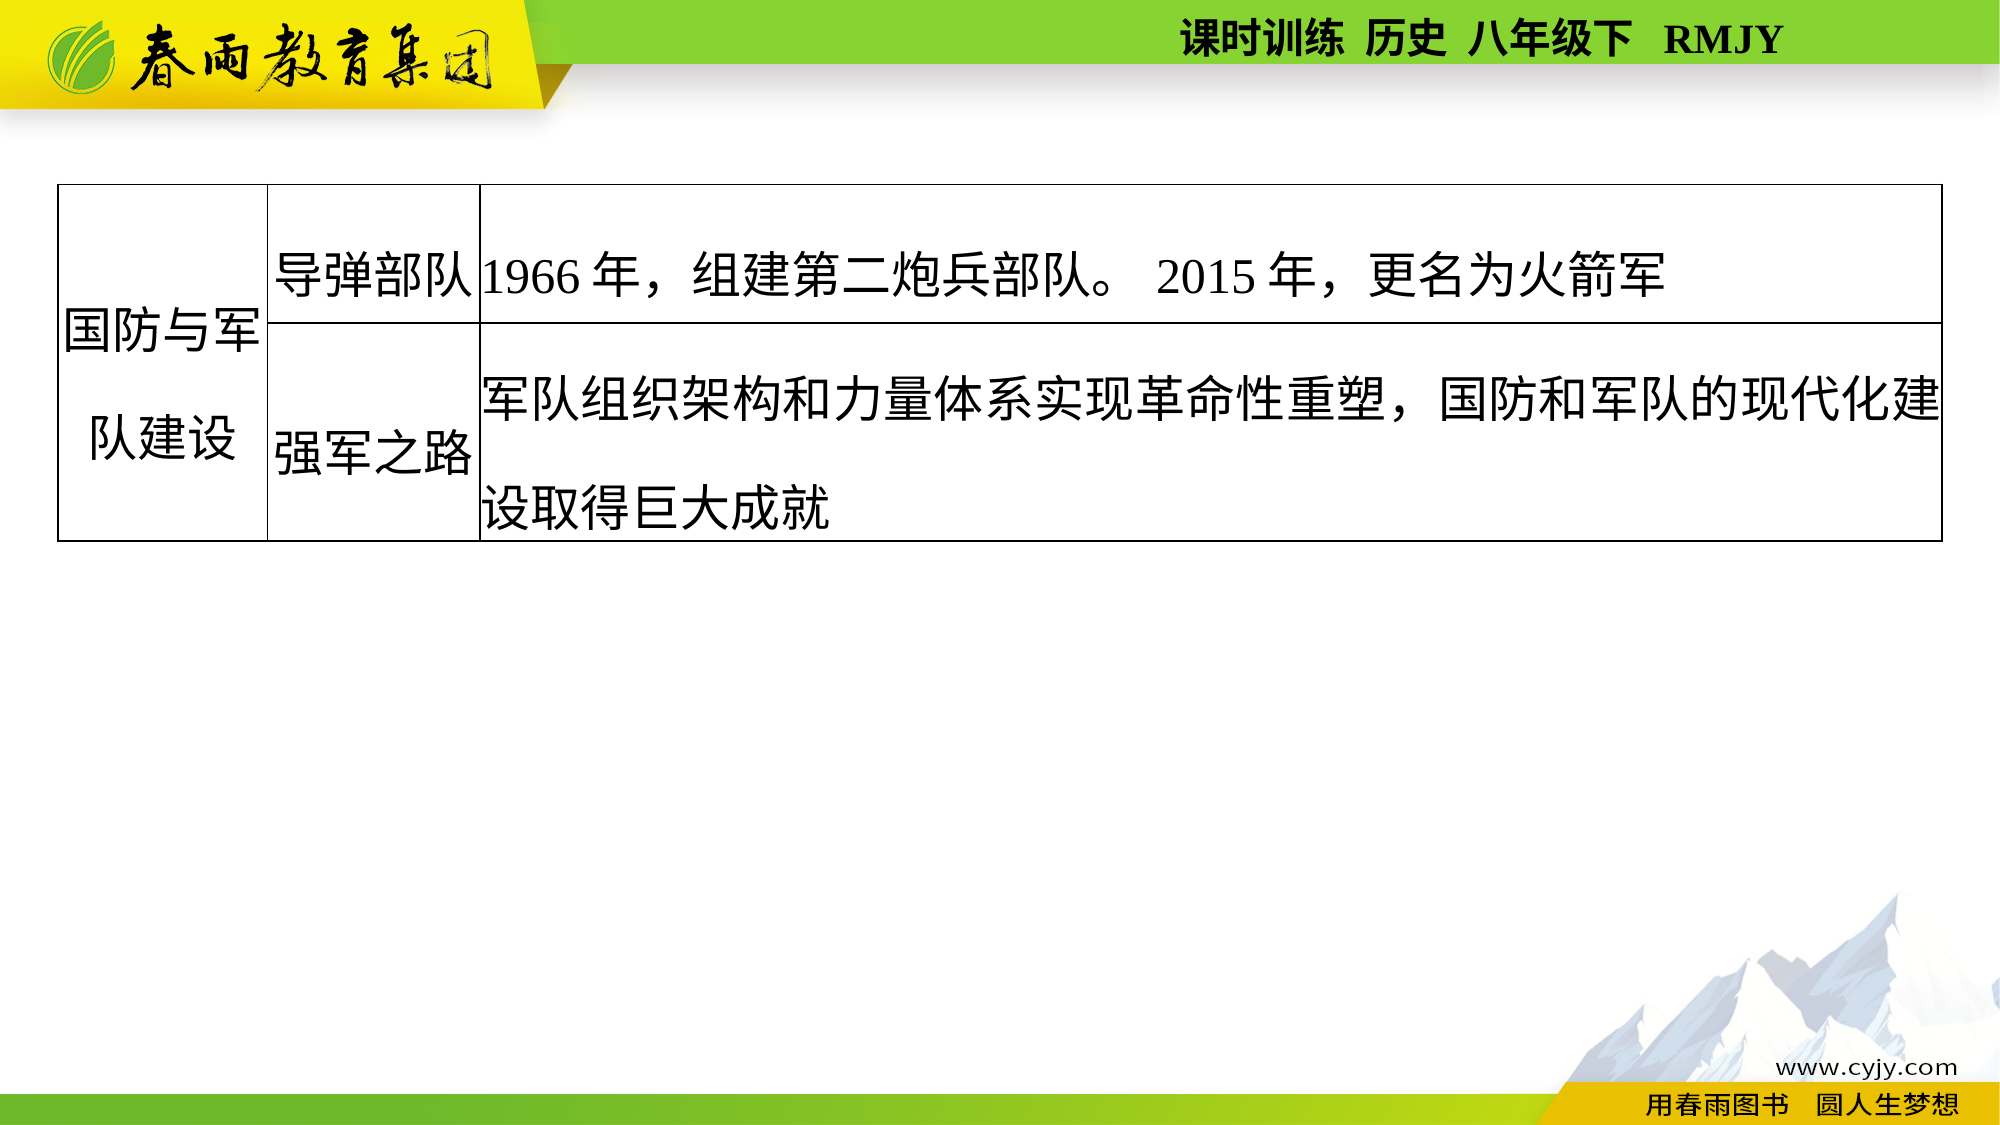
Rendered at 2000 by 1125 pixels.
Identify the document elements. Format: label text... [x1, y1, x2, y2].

table_header 国防与军队建设 [59, 185, 267, 540]
picture [0, 0, 2000, 1125]
table_cell 强军之路 [268, 324, 479, 540]
table_cell 军队组织架构和力量体系实现革命性重塑，国防和军队的现代化建设取得巨大成就 [481, 324, 1941, 540]
table_header 导弹部队 [268, 185, 479, 322]
table_header 1966年，组建第二炮兵部队。2015年，更名为火箭军 [481, 185, 1941, 322]
